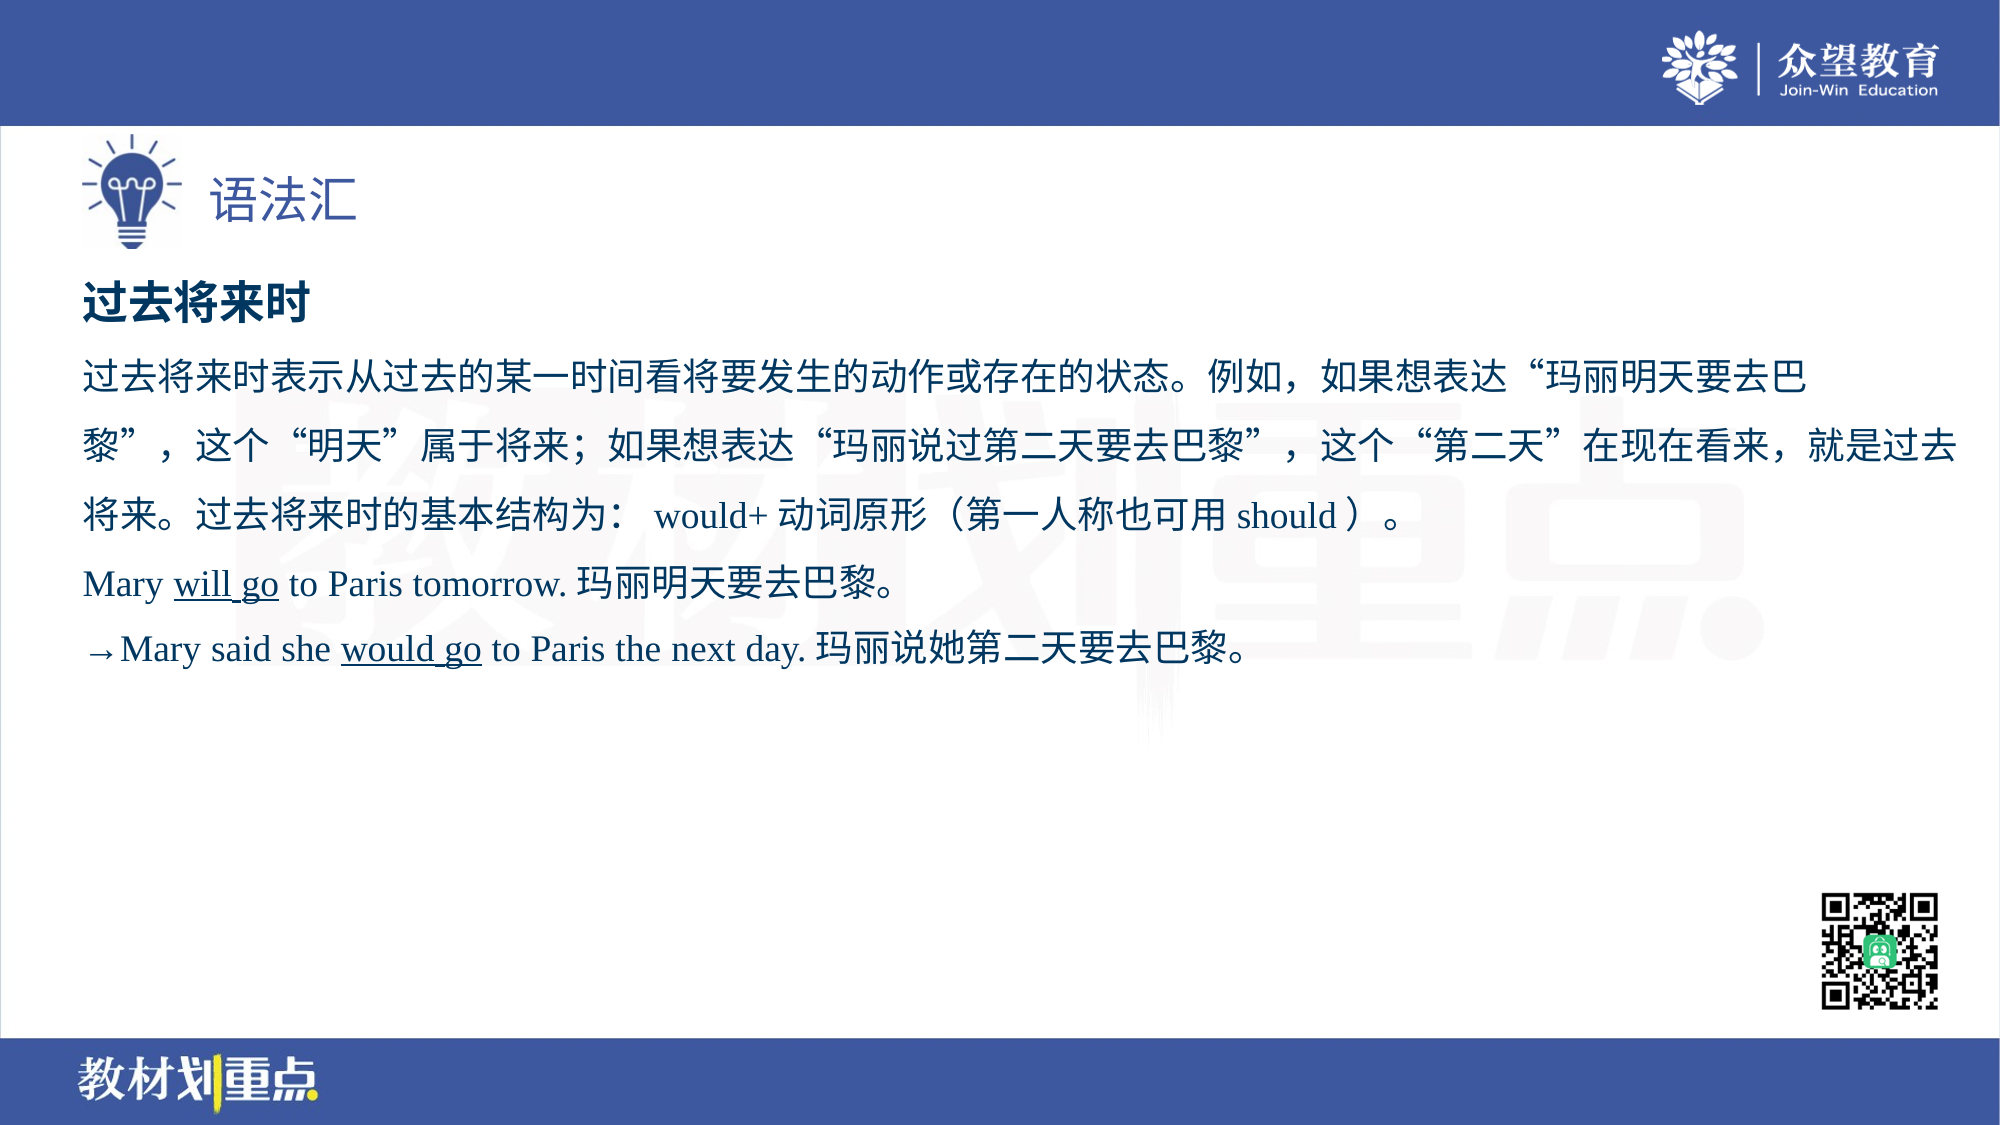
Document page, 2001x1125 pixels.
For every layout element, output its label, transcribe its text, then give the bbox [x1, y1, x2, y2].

text_box 过去将来时 [82, 247, 1817, 329]
picture [0, 0, 2000, 1125]
text_box 过去将来时表示从过去的某一时间看将要发生的动作或存在的状态。例如，如果想表达“玛丽明天要去巴 黎”，这个“明天”属于将来；如果想表达“玛丽说过第二天要去巴黎”，这个“第二天”在现在看来，就是过去 将来。过去将来时的基本结构为：would+动词原形（第一人称也可用should）。 Mary will go to Paris tomorrow.玛丽明天要去巴黎。 →Mary said she would go to Paris the next day.玛丽说她第二天要去巴黎。 [82, 329, 1817, 663]
